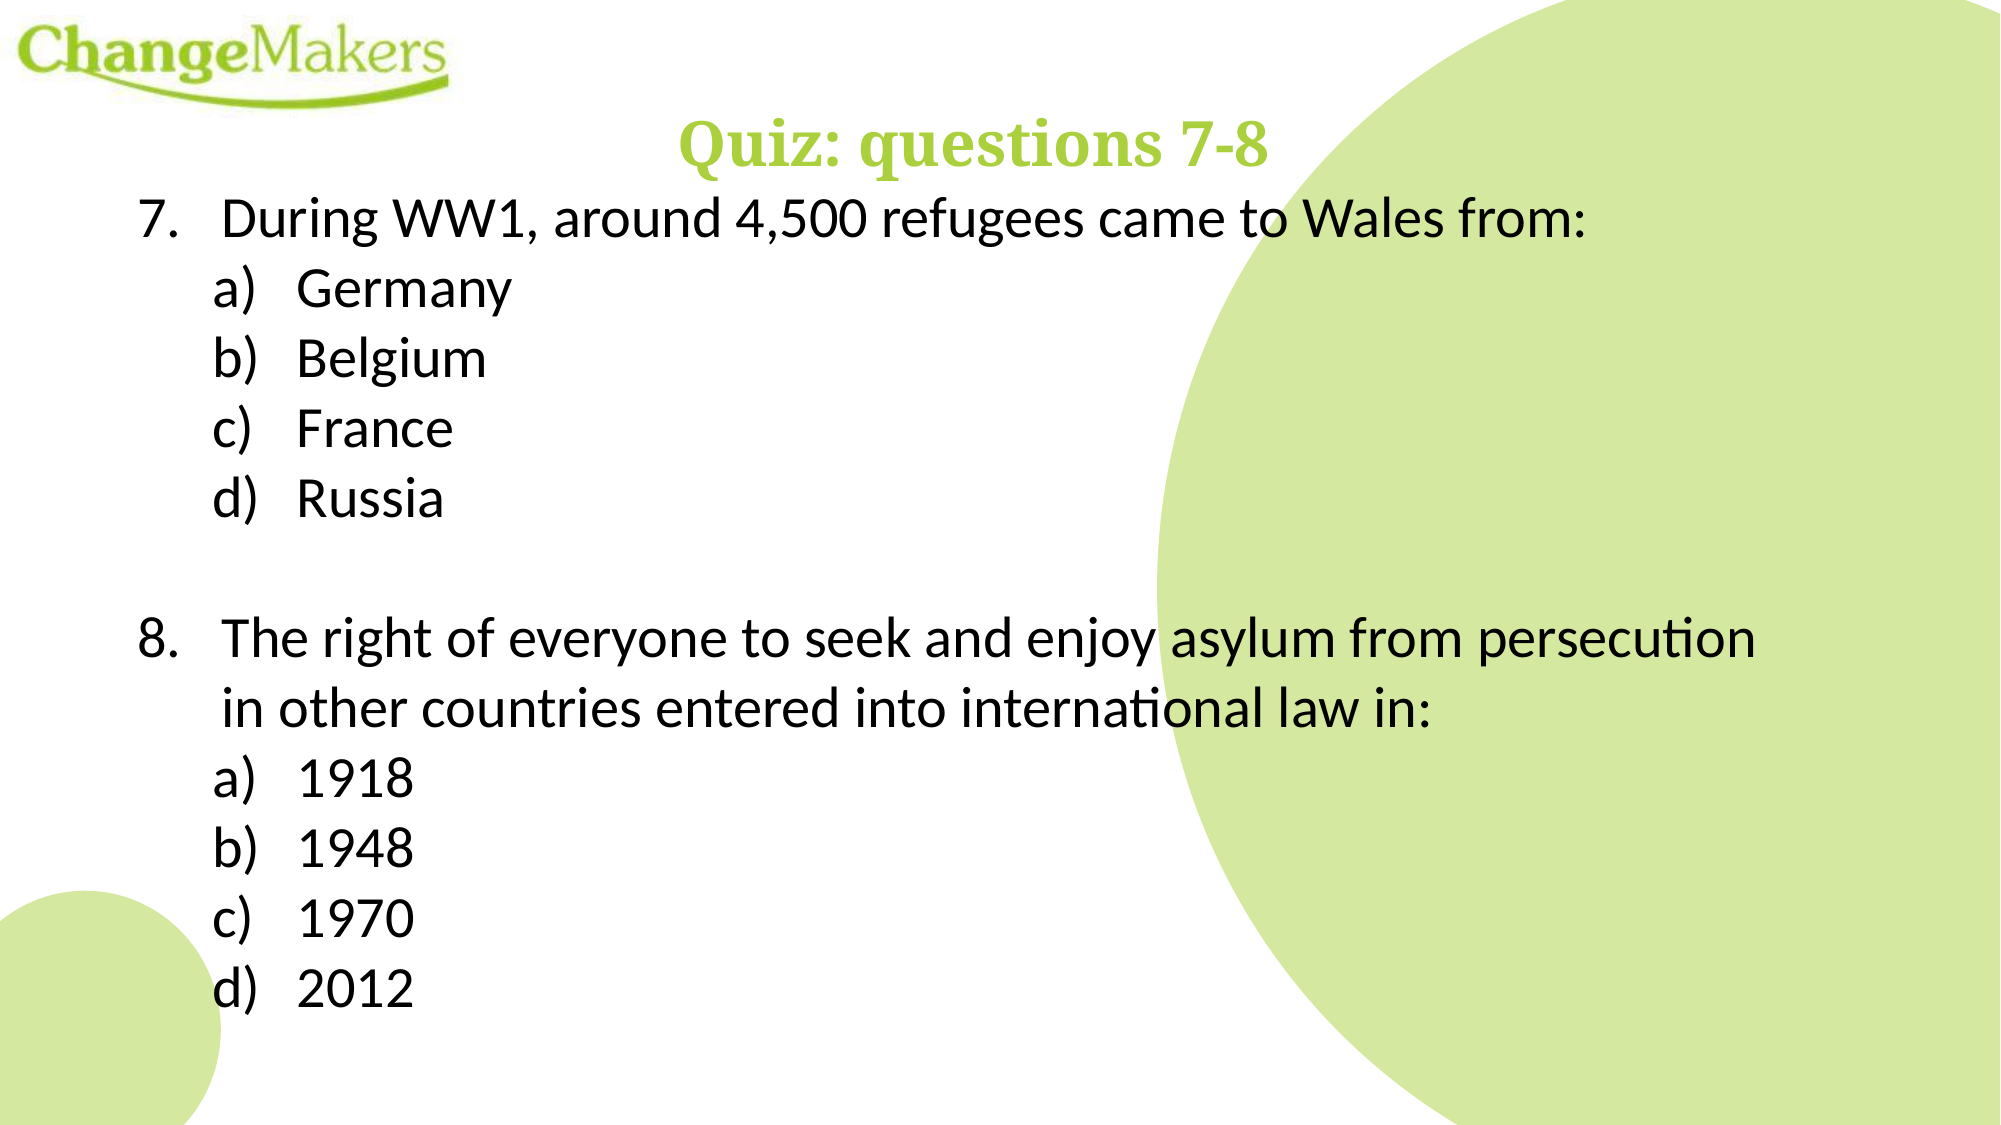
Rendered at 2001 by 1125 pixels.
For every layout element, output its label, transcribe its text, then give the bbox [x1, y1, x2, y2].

picture [0, 15, 508, 118]
text_box Quiz: questions 7-8 During WW1, around 4,500 refugees came to Wales from: Germany Belgium France Russia The right of everyone to seek and enjoy asylum from persecution in other countries entered into international law in: 1918 1948 1970 2012 [122, 59, 1826, 1027]
